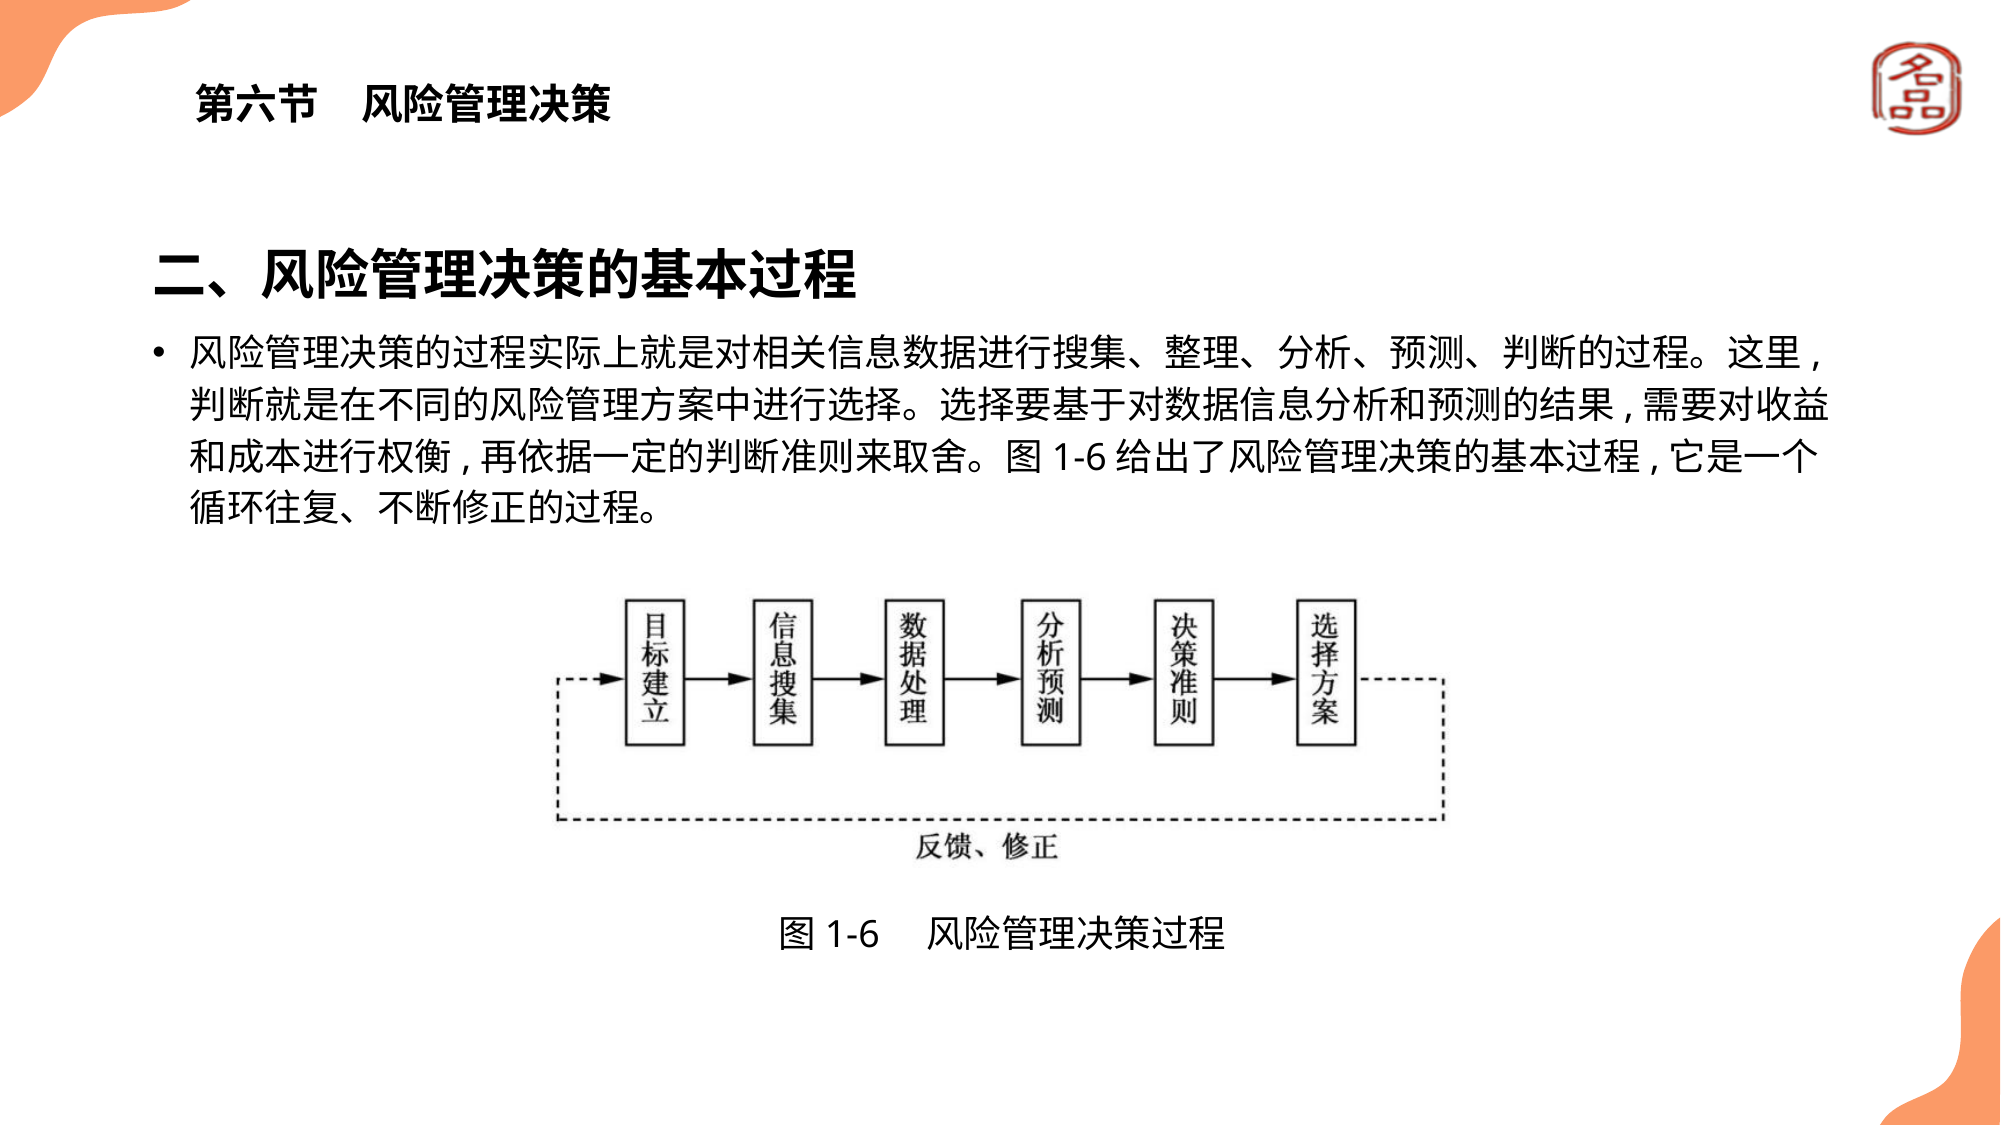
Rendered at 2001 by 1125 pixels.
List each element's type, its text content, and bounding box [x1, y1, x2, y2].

picture [1861, 10, 1990, 147]
picture [272, 588, 1727, 869]
title 第六节 风险管理决策 [137, 60, 1863, 152]
list 二、风险管理决策的基本过程 风险管理决策的过程实际上就是对相关信息数据进行搜集、整理、分析、预测、判断的过程。这里,判断就是在不同的风险管理方案中进行选择。选择要基于对数据信息分析和预测的结果,需要对收益和成本进行权衡,再依据一定的判断准则来取舍。图1-6给出了风险管理决策的基本过程,它是一个循环往复、不断修正的过程。 [137, 217, 1863, 1031]
text_box 图1-6 风险管理决策过程 [585, 902, 1419, 963]
